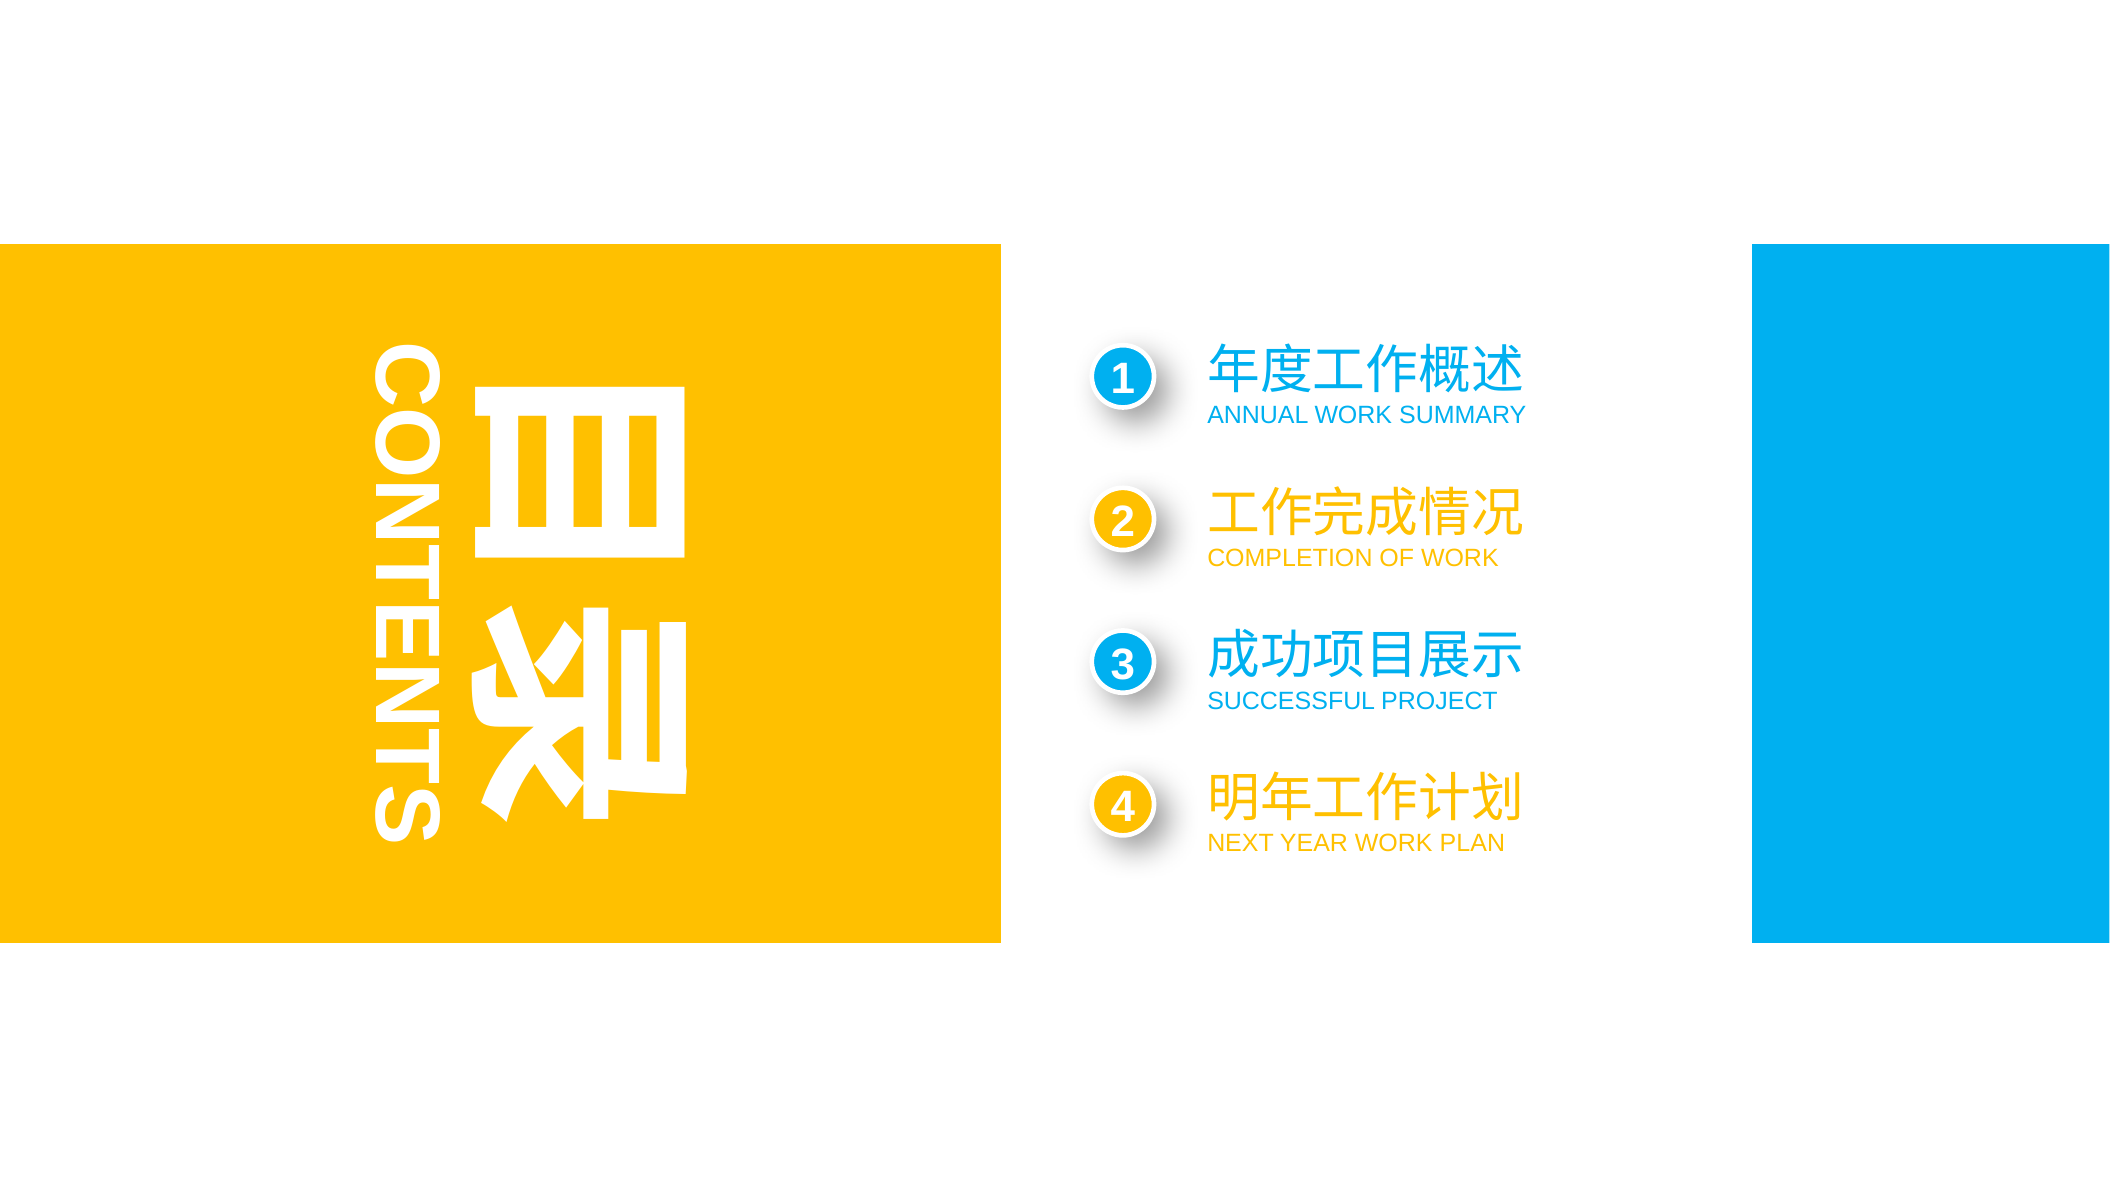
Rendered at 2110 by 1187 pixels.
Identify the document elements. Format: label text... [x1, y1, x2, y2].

text_box 4 [1090, 772, 1156, 837]
text_box [1751, 243, 2110, 943]
text_box 3 [1090, 629, 1156, 694]
text_box CONTENTS [358, 322, 469, 864]
text_box [0, 243, 1001, 943]
text_box 目录 [445, 281, 736, 905]
text_box 1 [1090, 344, 1156, 409]
text_box 2 [1090, 486, 1156, 552]
